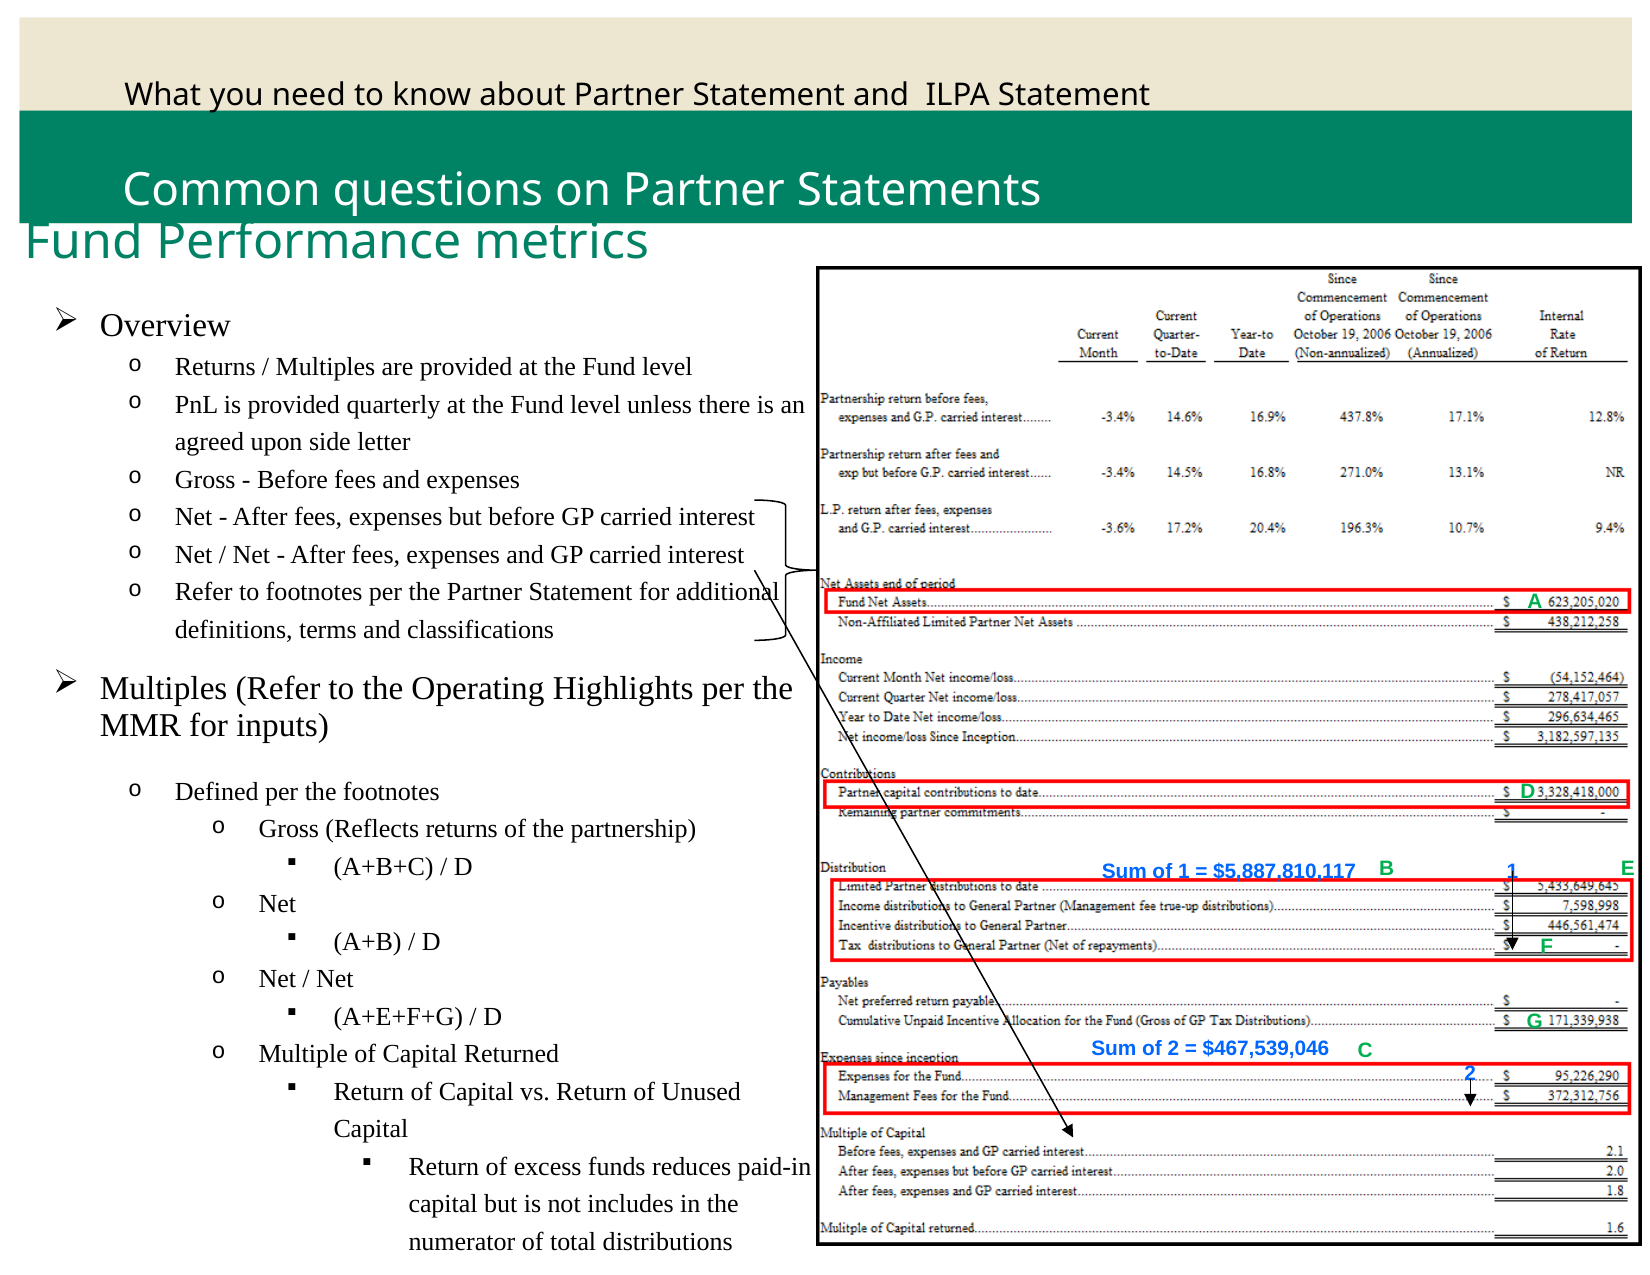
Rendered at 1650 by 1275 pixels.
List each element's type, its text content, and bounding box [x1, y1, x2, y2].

text_box [754, 573, 786, 641]
text_box [754, 500, 811, 623]
title Common questions on Partner Statements [105, 142, 1591, 231]
picture [816, 266, 1643, 1246]
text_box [816, 569, 1074, 1138]
list Fund Performance metrics Overview Returns / Multiples are provided at the Fund level PnL is provided quarterly at the Fund level unless there is an agreed upon side letter Gross - Before fees and expenses Net - After fees, expenses but before GP carried interest Net / Net - After fees, expenses and GP carried interest Refer to footnotes per the Partner Statement for additional definitions, terms and classifications Multiples (Refer to the Operating Highlights per the MMR for inputs) Defined per the footnotes Gross (Reflects returns of the partnership) (A+B+C) / D Net (A+B) / D Net / Net (A+E+F+G) / D Multiple of Capital Returned Return of Capital vs. Return of Unused Capital Return of excess funds reduces paid-in capital but is not includes in the numerator of total distributions [24, 230, 814, 1263]
